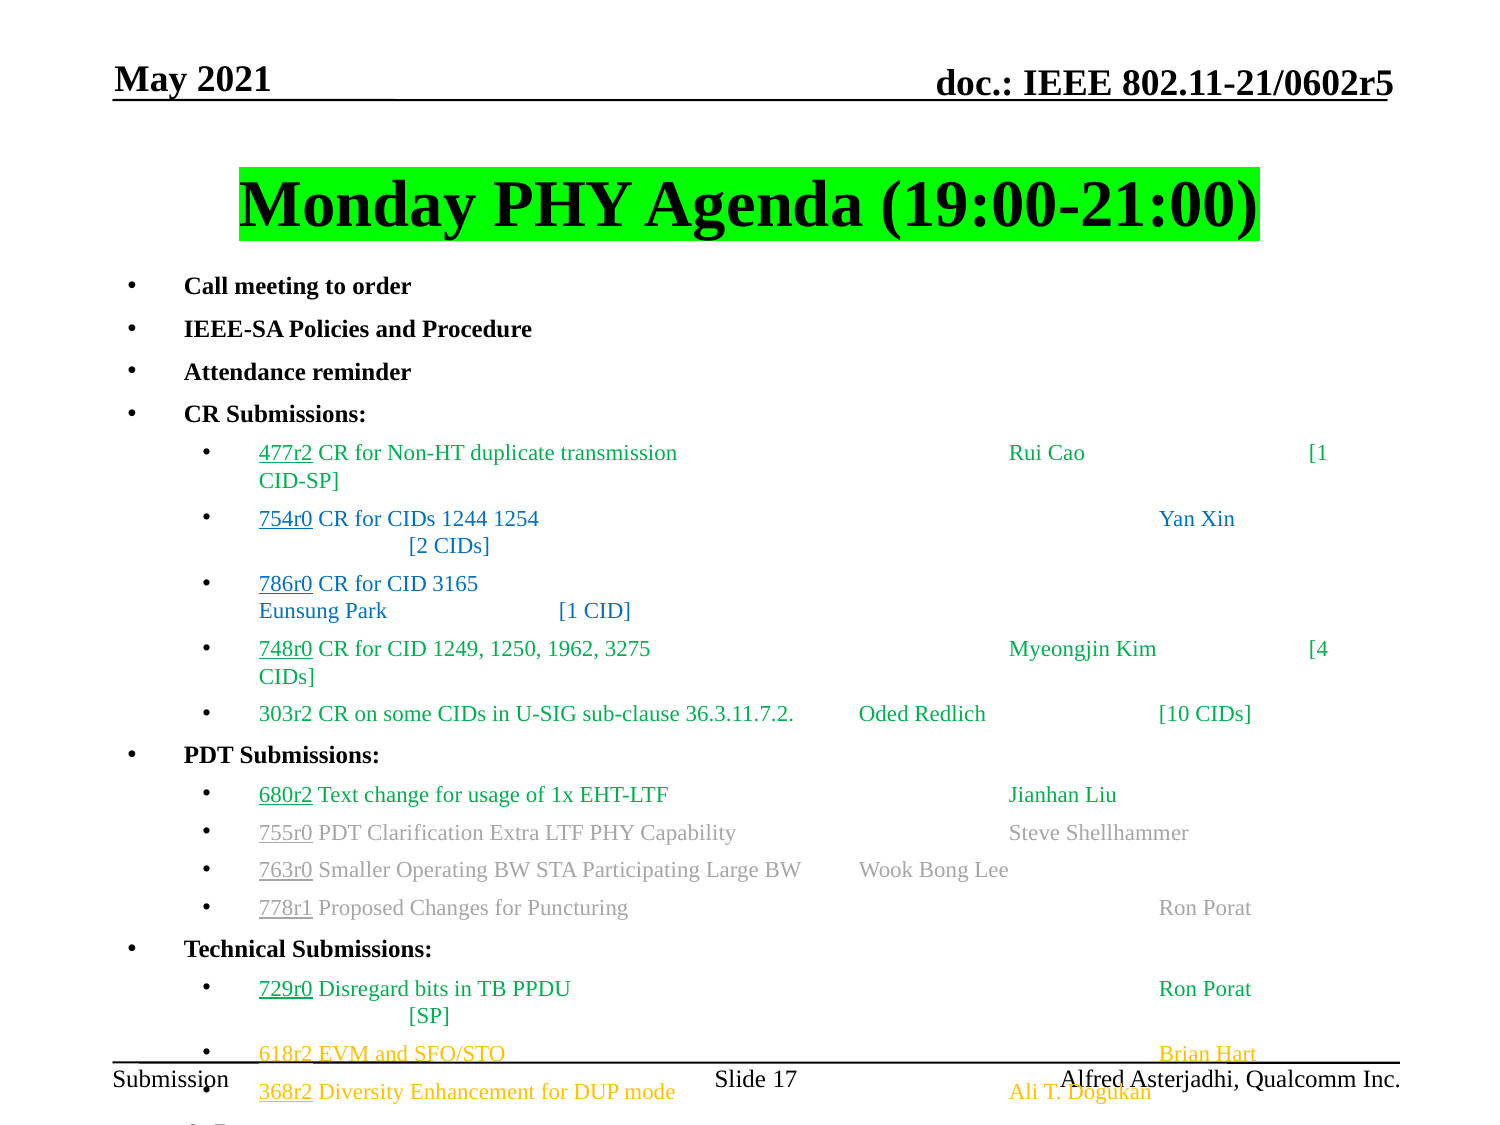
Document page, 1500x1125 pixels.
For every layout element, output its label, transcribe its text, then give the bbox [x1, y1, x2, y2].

footer Alfred Asterjadhi, Qualcomm Inc. [878, 1061, 1402, 1093]
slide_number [114, 54, 423, 100]
list Call meeting to order IEEE-SA Policies and Procedure Attendance reminder CR Submissions: 477r2 CR for Non-HT duplicate transmission Rui Cao [1 CID-SP] 754r0 CR for CIDs 1244 1254 Yan Xin [2 CIDs] 786r0 CR for CID 3165 Eunsung Park [1 CID] 748r0 CR for CID 1249, 1250, 1962, 3275 Myeongjin Kim [4 CIDs] 303r2 CR on some CIDs in U-SIG sub-clause 36.3.11.7.2. Oded Redlich [10 CIDs] PDT Submissions: 680r2 Text change for usage of 1x EHT-LTF Jianhan Liu 755r0 PDT Clarification Extra LTF PHY Capability Steve Shellhammer 763r0 Smaller Operating BW STA Participating Large BW Wook Bong Lee 778r1 Proposed Changes for Puncturing Ron Porat Technical Submissions: 729r0 Disregard bits in TB PPDU Ron Porat [SP] 618r2 EVM and SFO/STO Brian Hart 368r2 Diversity Enhancement for DUP mode Ali T. Dogukan AoB: Recess [112, 262, 1388, 1063]
slide_number Slide 17 [712, 1061, 800, 1123]
title Monday PHY Agenda (19:00-21:00) [112, 112, 1388, 262]
